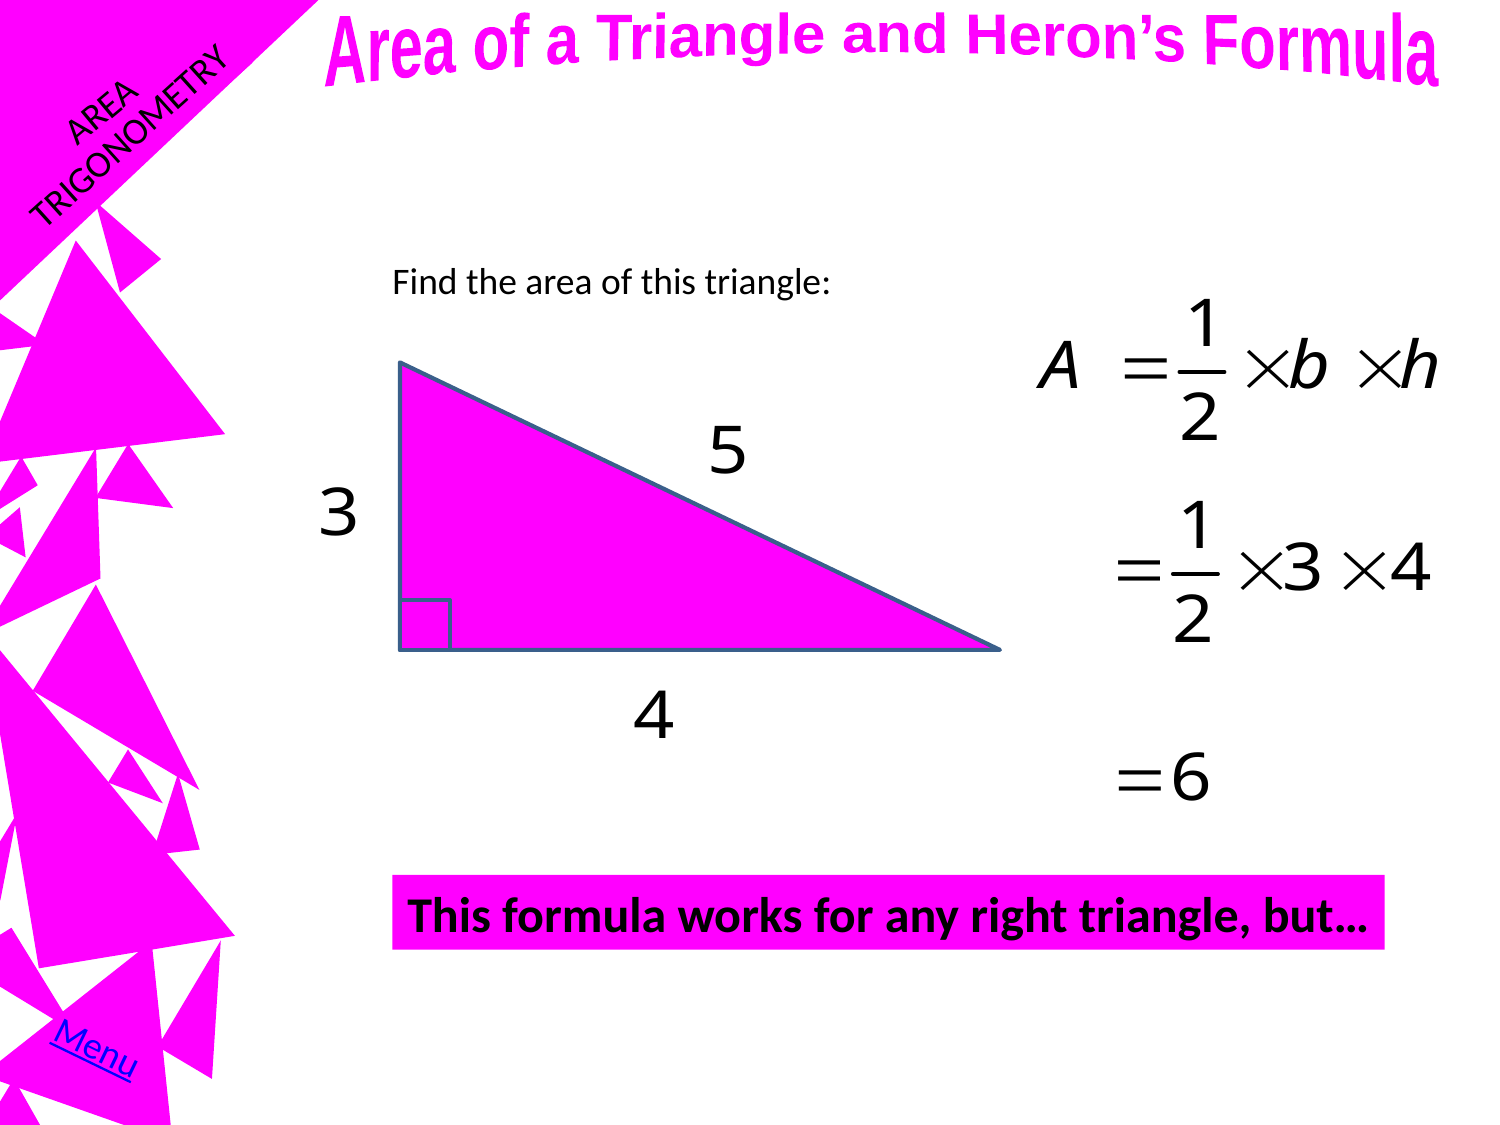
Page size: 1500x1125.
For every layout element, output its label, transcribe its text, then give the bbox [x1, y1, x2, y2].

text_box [621, 672, 689, 756]
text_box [1099, 739, 1228, 817]
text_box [1033, 272, 1463, 455]
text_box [312, 474, 374, 553]
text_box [1099, 474, 1451, 657]
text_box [0, 0, 321, 1125]
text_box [699, 412, 761, 490]
text_box This formula works for any right triangle, but… [392, 874, 1385, 950]
text_box Find the area of this triangle: [377, 249, 847, 310]
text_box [399, 362, 1001, 651]
